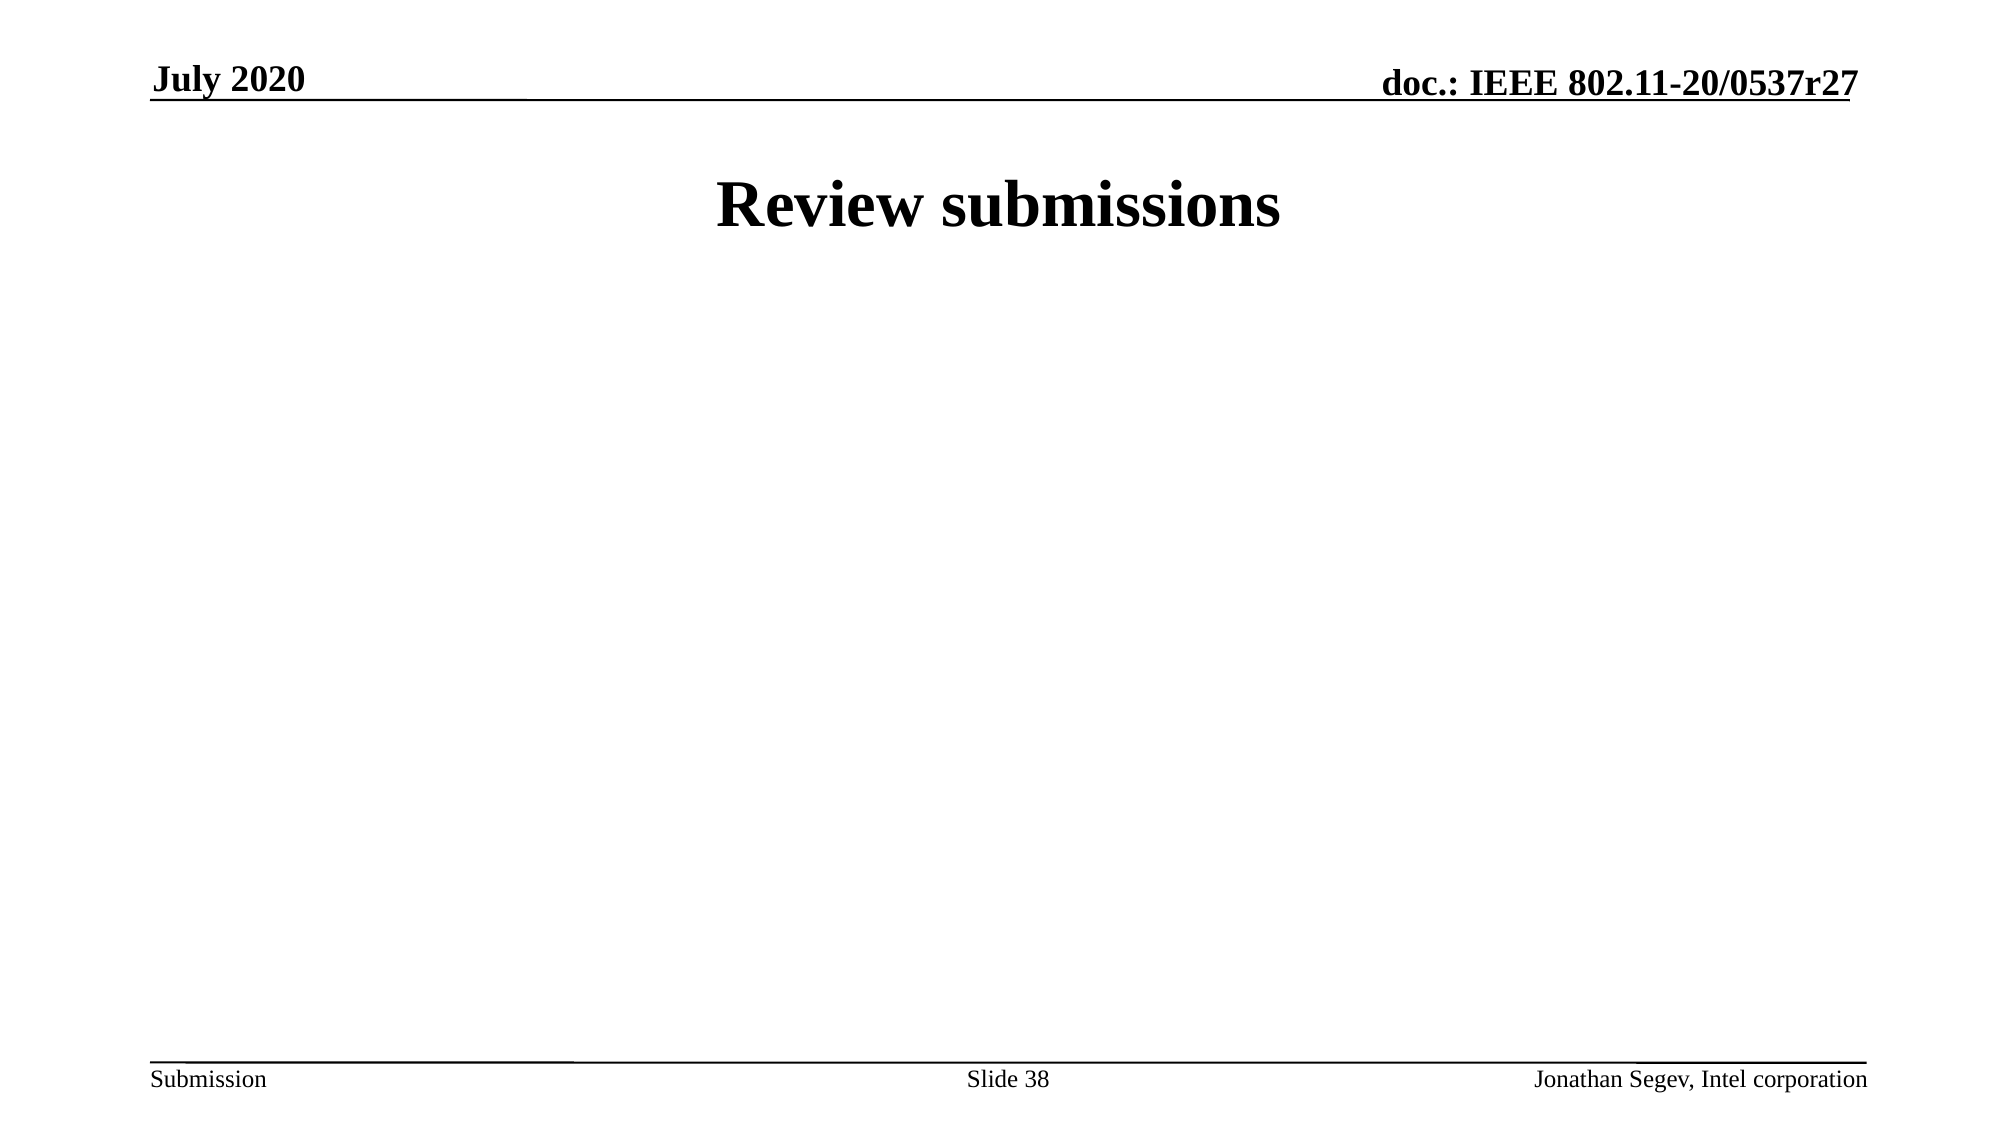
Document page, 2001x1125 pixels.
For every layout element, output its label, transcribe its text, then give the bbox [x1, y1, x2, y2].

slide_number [152, 54, 563, 100]
footer Jonathan Segev, Intel corporation [1171, 1061, 1869, 1093]
slide_number Slide 38 [950, 1061, 1067, 1123]
title Review submissions [149, 112, 1850, 288]
